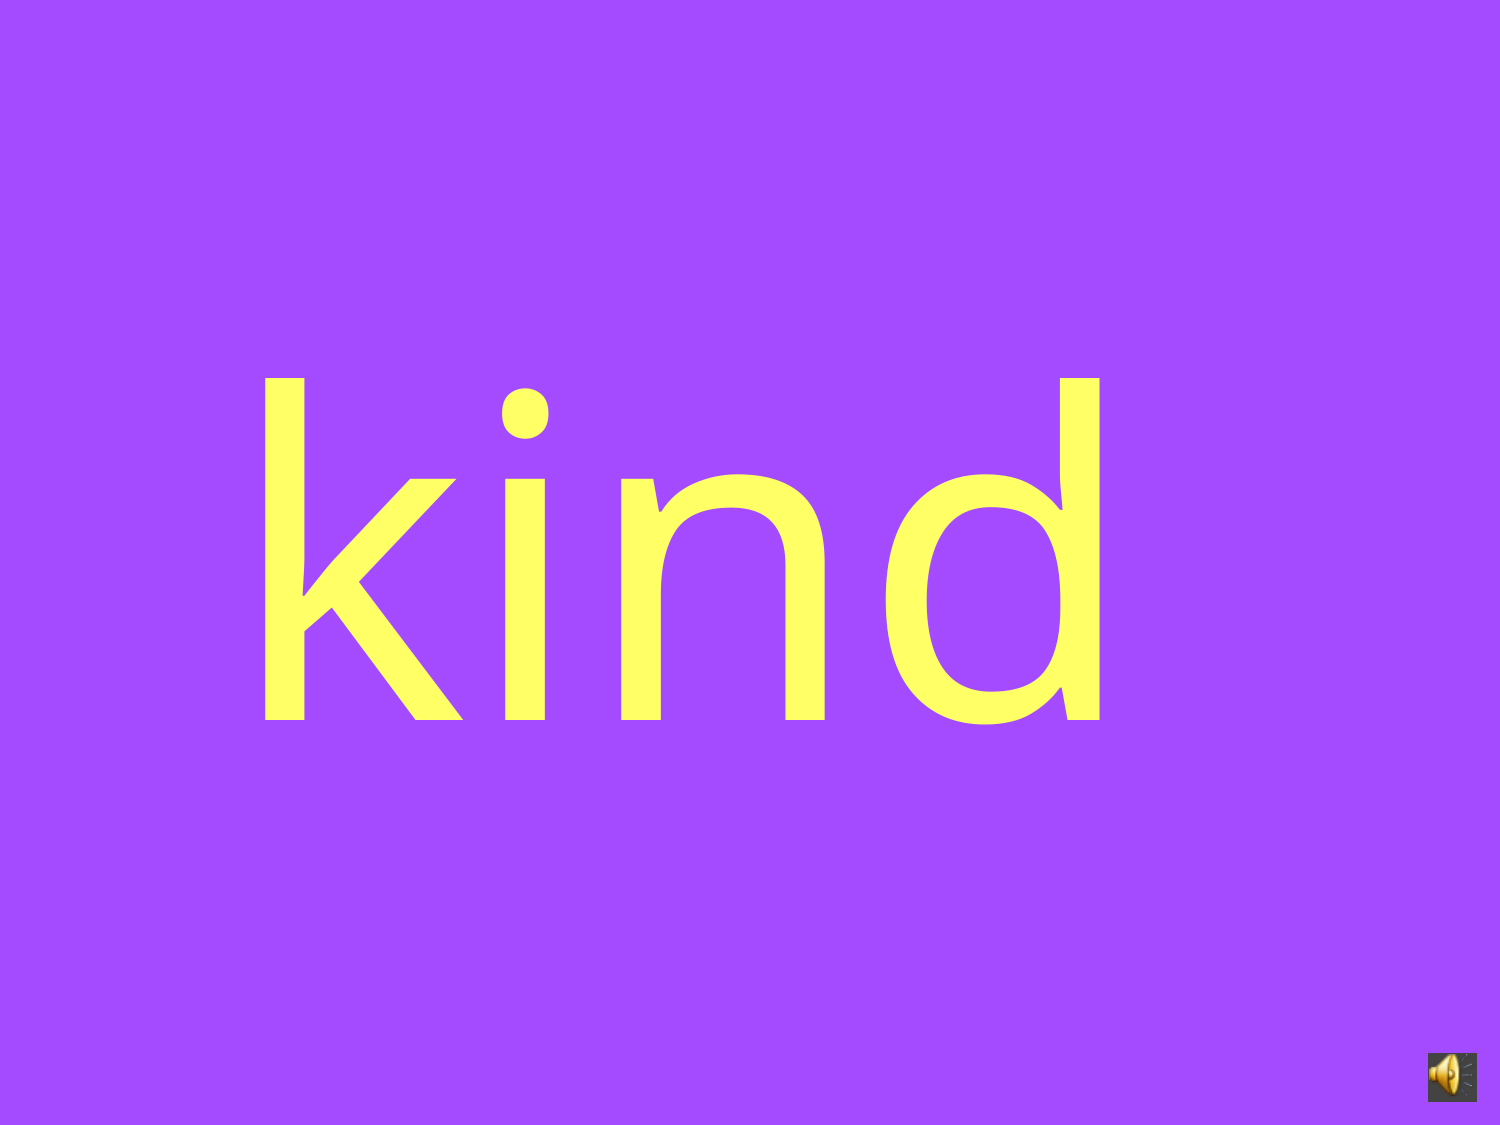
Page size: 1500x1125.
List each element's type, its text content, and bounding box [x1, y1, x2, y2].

subtitle kind [212, 262, 1450, 763]
picture [1427, 1052, 1478, 1103]
